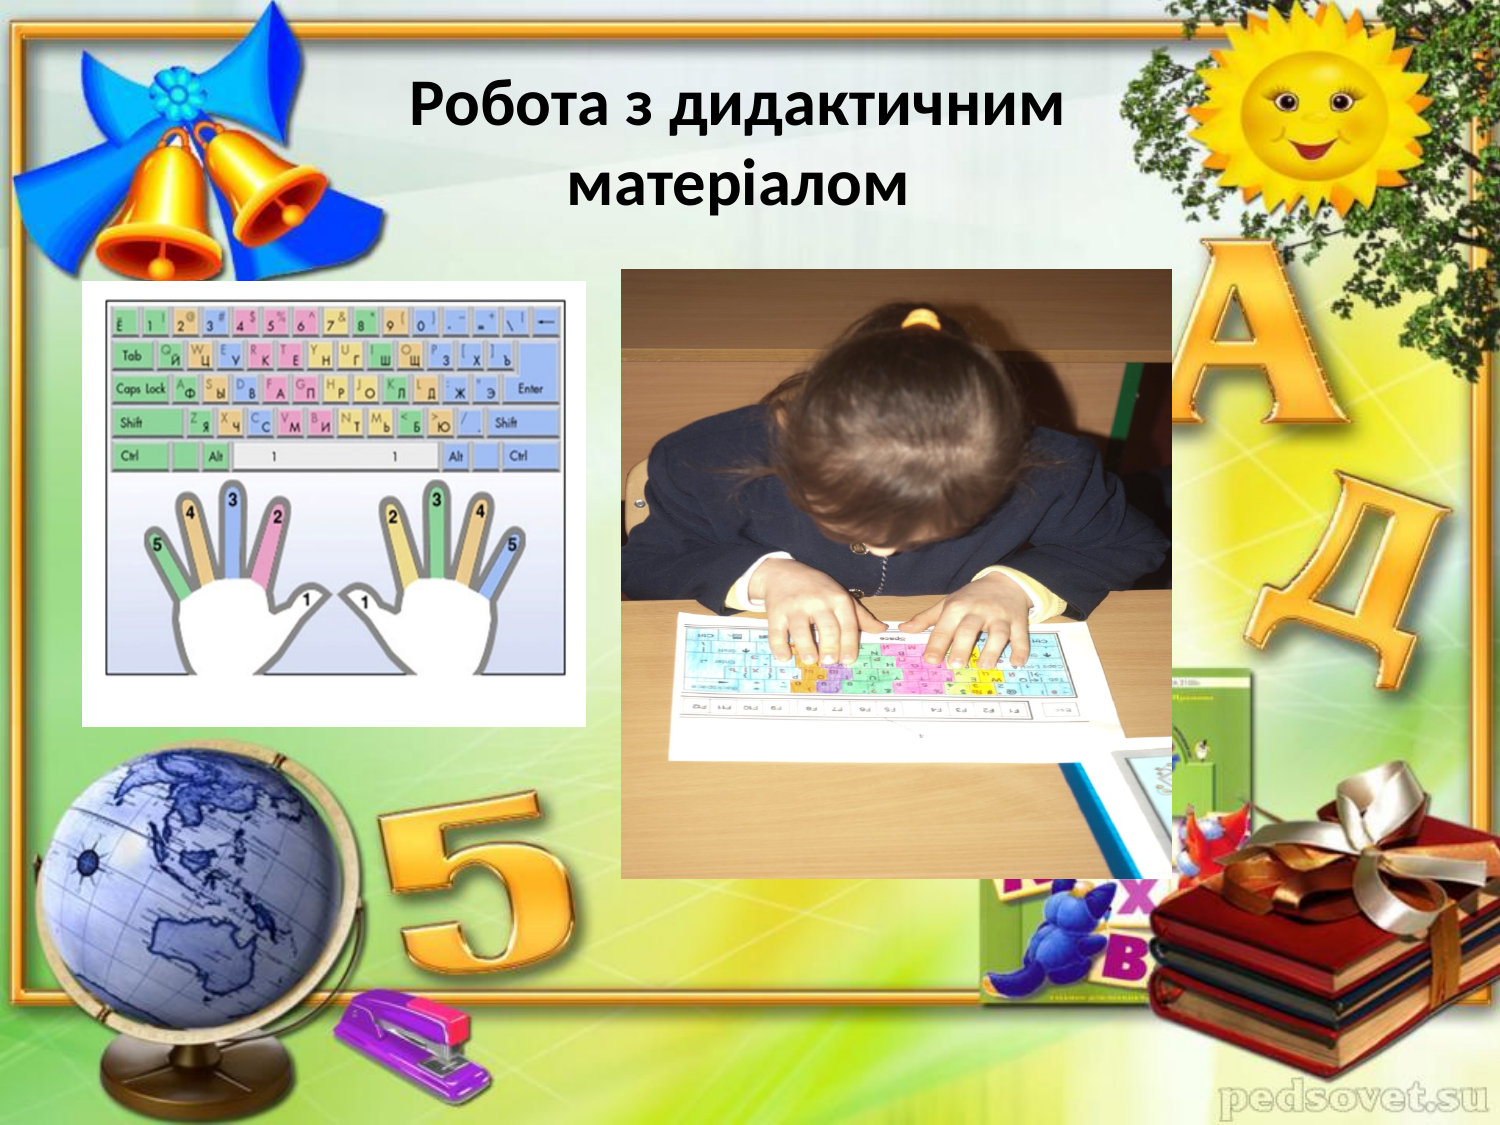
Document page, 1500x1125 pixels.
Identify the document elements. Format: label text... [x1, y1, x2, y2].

title Робота з дидактичним матеріалом [339, 44, 1137, 233]
picture [0, 0, 1500, 1125]
